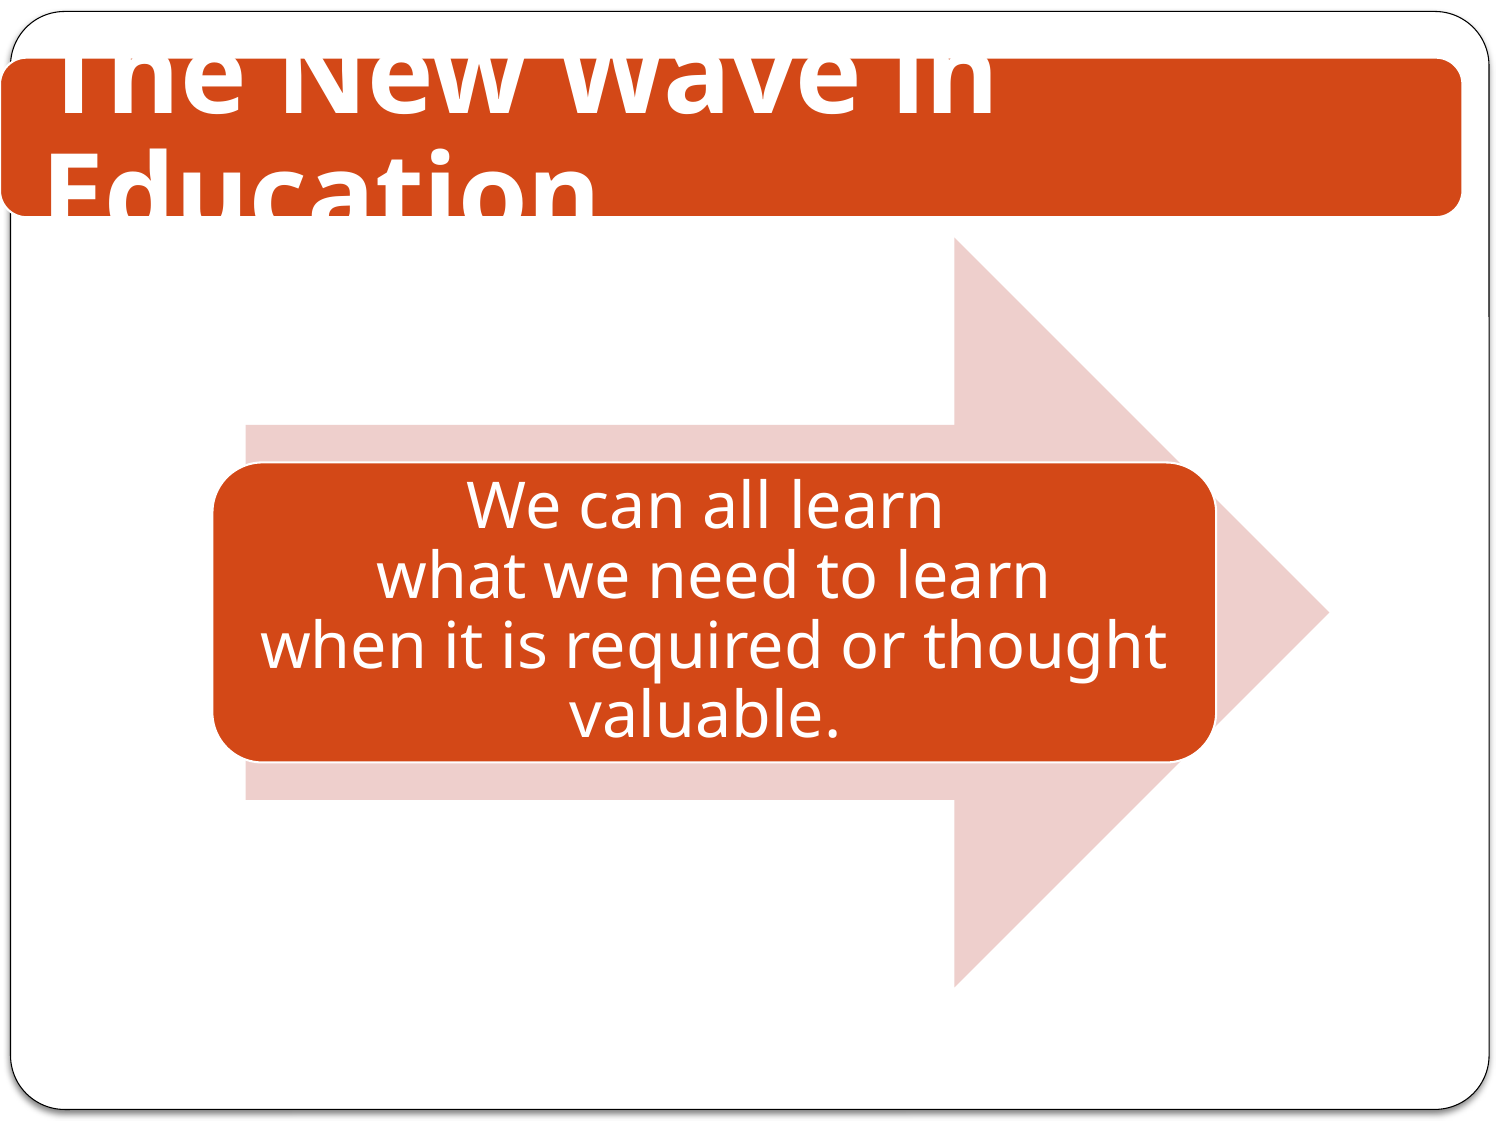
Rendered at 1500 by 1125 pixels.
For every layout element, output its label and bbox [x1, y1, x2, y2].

text_box [0, 0, 1463, 276]
list [149, 285, 1426, 988]
